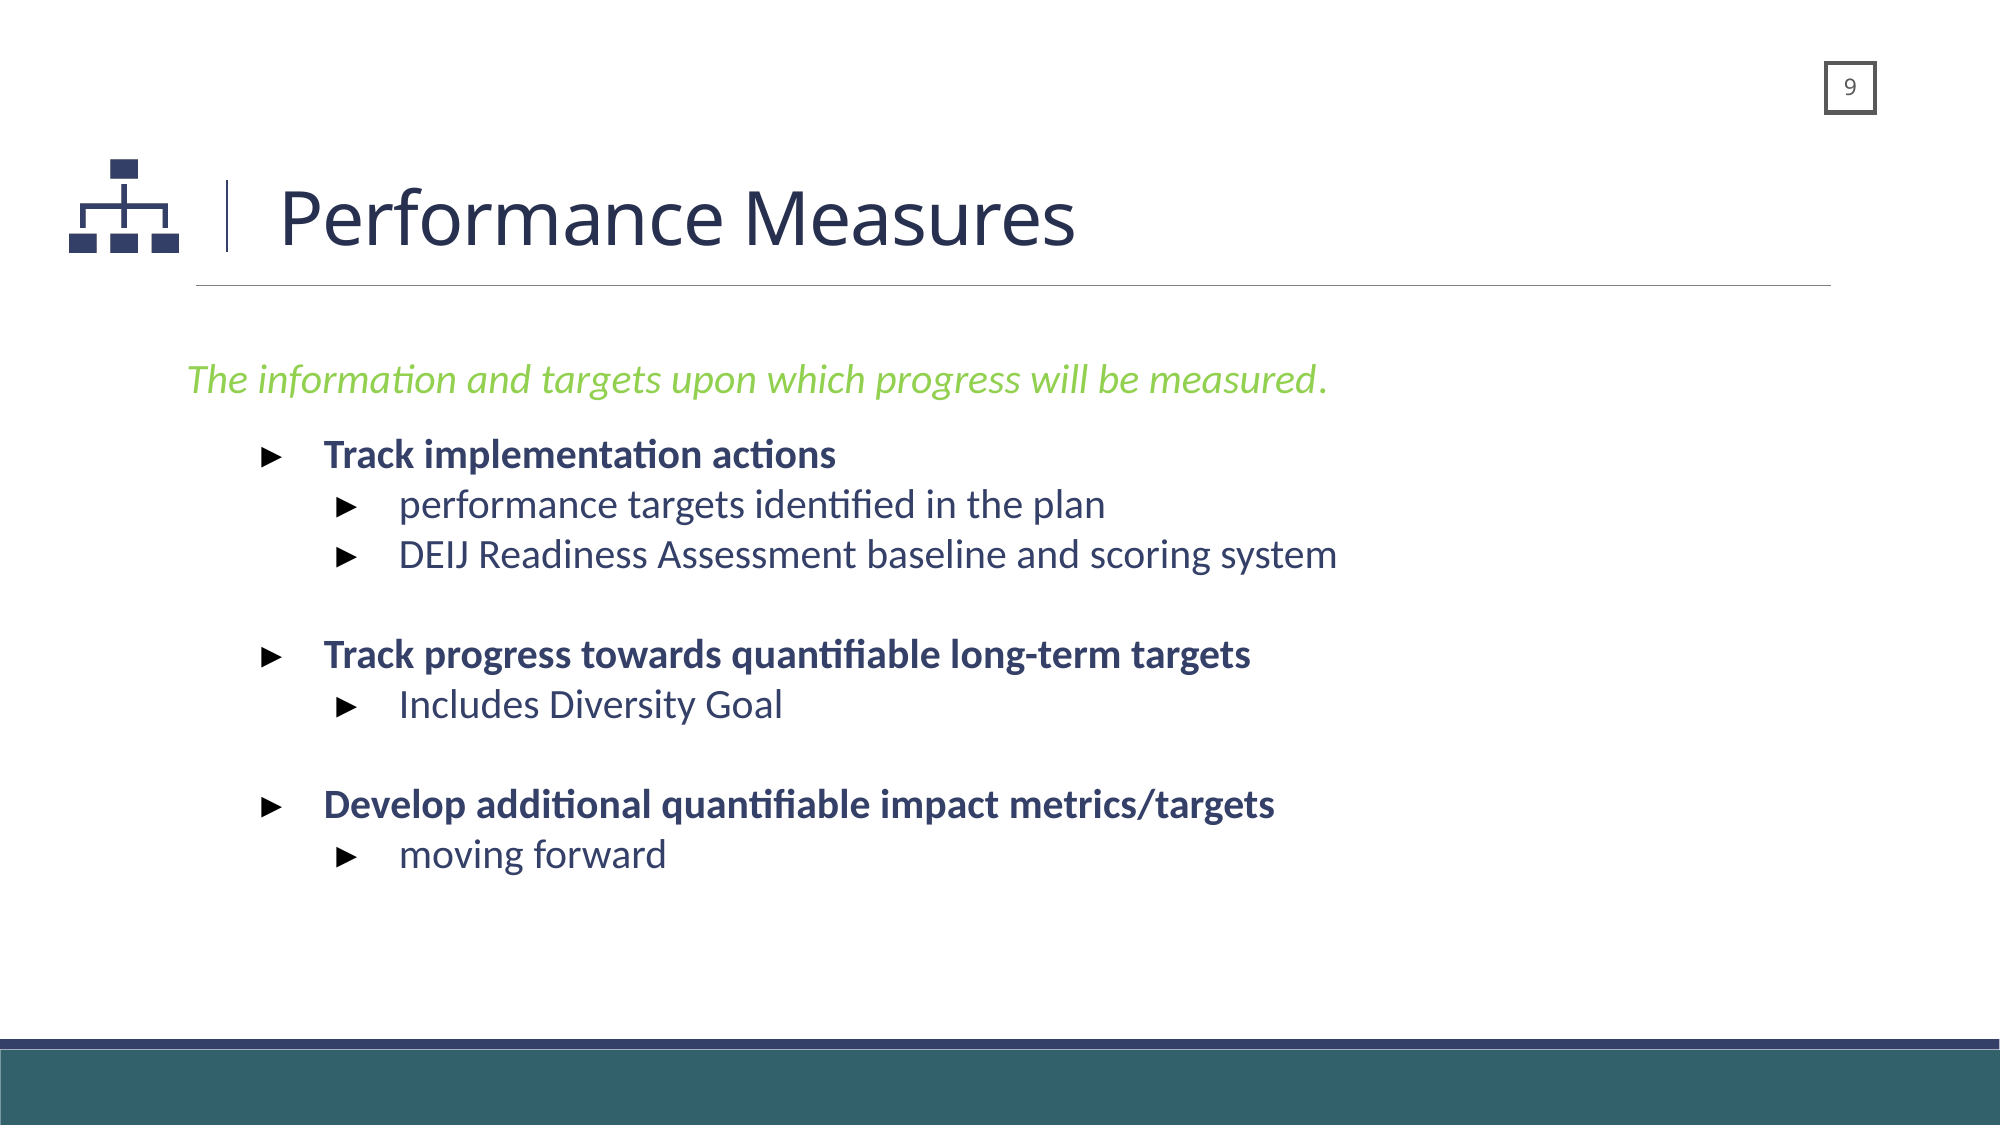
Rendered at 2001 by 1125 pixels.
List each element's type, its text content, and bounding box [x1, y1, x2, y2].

text_box The information and targets upon which progress will be measured. Track implementation actions performance targets identified in the plan DEIJ Readiness Assessment baseline and scoring system Track progress towards quantifiable long-term targets Includes Diversity Goal Develop additional quantifiable impact metrics/targets moving forward [166, 332, 1907, 946]
picture [57, 140, 191, 273]
text_box Performance Measures [263, 162, 1683, 269]
